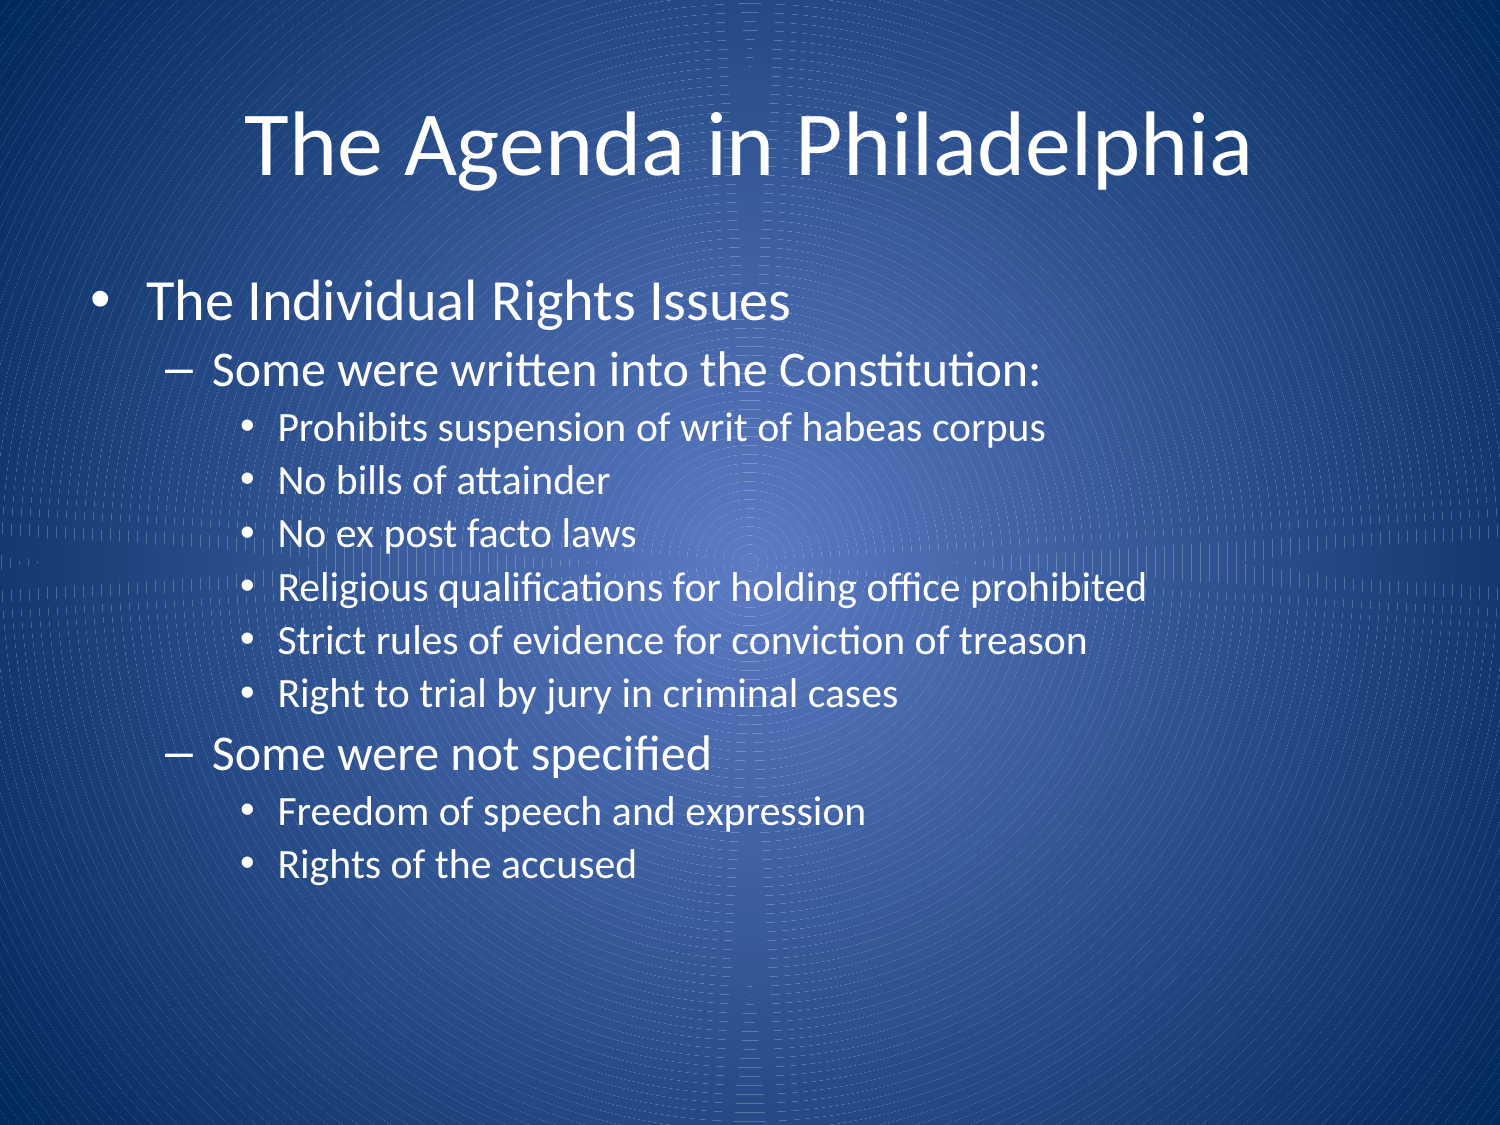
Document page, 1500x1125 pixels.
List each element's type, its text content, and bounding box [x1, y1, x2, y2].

list The Individual Rights Issues Some were written into the Constitution: Prohibits suspension of writ of habeas corpus No bills of attainder No ex post facto laws Religious qualifications for holding office prohibited Strict rules of evidence for conviction of treason Right to trial by jury in criminal cases Some were not specified Freedom of speech and expression Rights of the accused [75, 262, 1425, 1005]
title The Agenda in Philadelphia [75, 45, 1425, 233]
